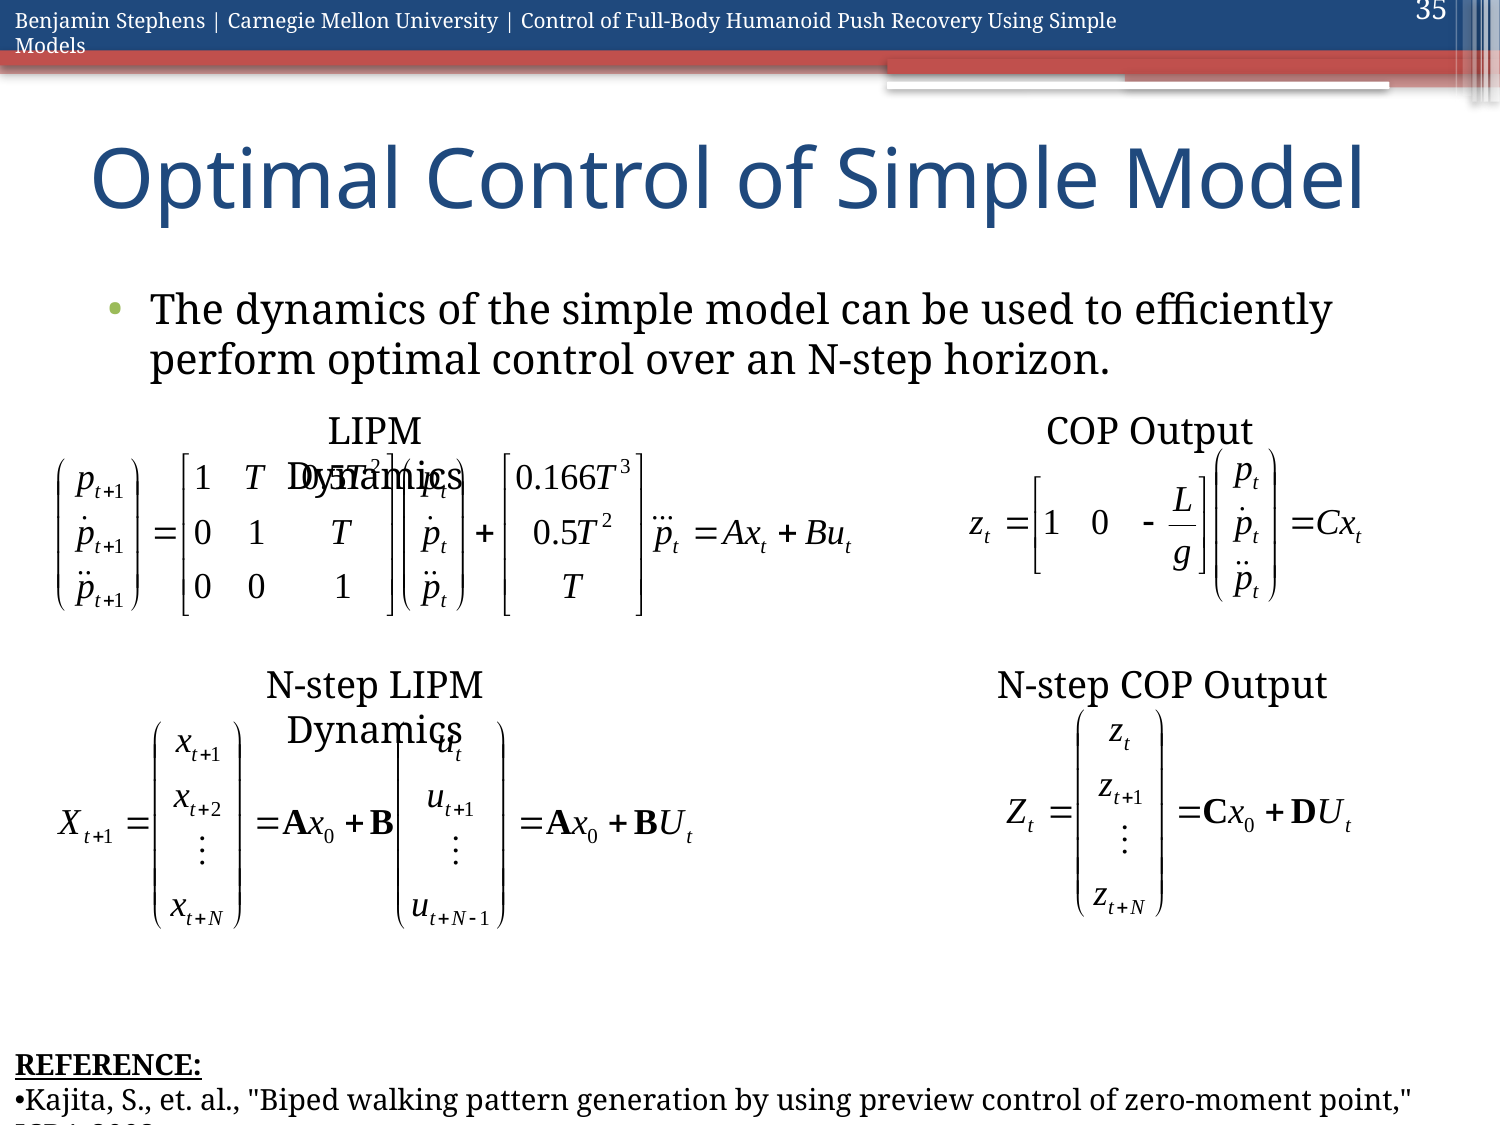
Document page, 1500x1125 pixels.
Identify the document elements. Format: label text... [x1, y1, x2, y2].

list The dynamics of the simple model can be used to efficiently perform optimal control over an N-step horizon. [75, 275, 1425, 1039]
text_box N-step LIPM Dynamics [162, 653, 588, 710]
text_box LIPM Dynamics [224, 399, 525, 444]
text_box REFERENCE: Kajita, S., et. al., "Biped walking pattern generation by using preview control of zero-moment point," ICRA 2003 [0, 1039, 1500, 1125]
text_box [999, 701, 1361, 927]
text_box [962, 440, 1371, 611]
slide_number 35 [1374, 0, 1463, 38]
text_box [49, 713, 702, 938]
text_box N-step COP Output [937, 653, 1388, 714]
text_box COP Output [999, 399, 1300, 437]
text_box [49, 447, 858, 624]
title Optimal Control of Simple Model [75, 87, 1425, 263]
